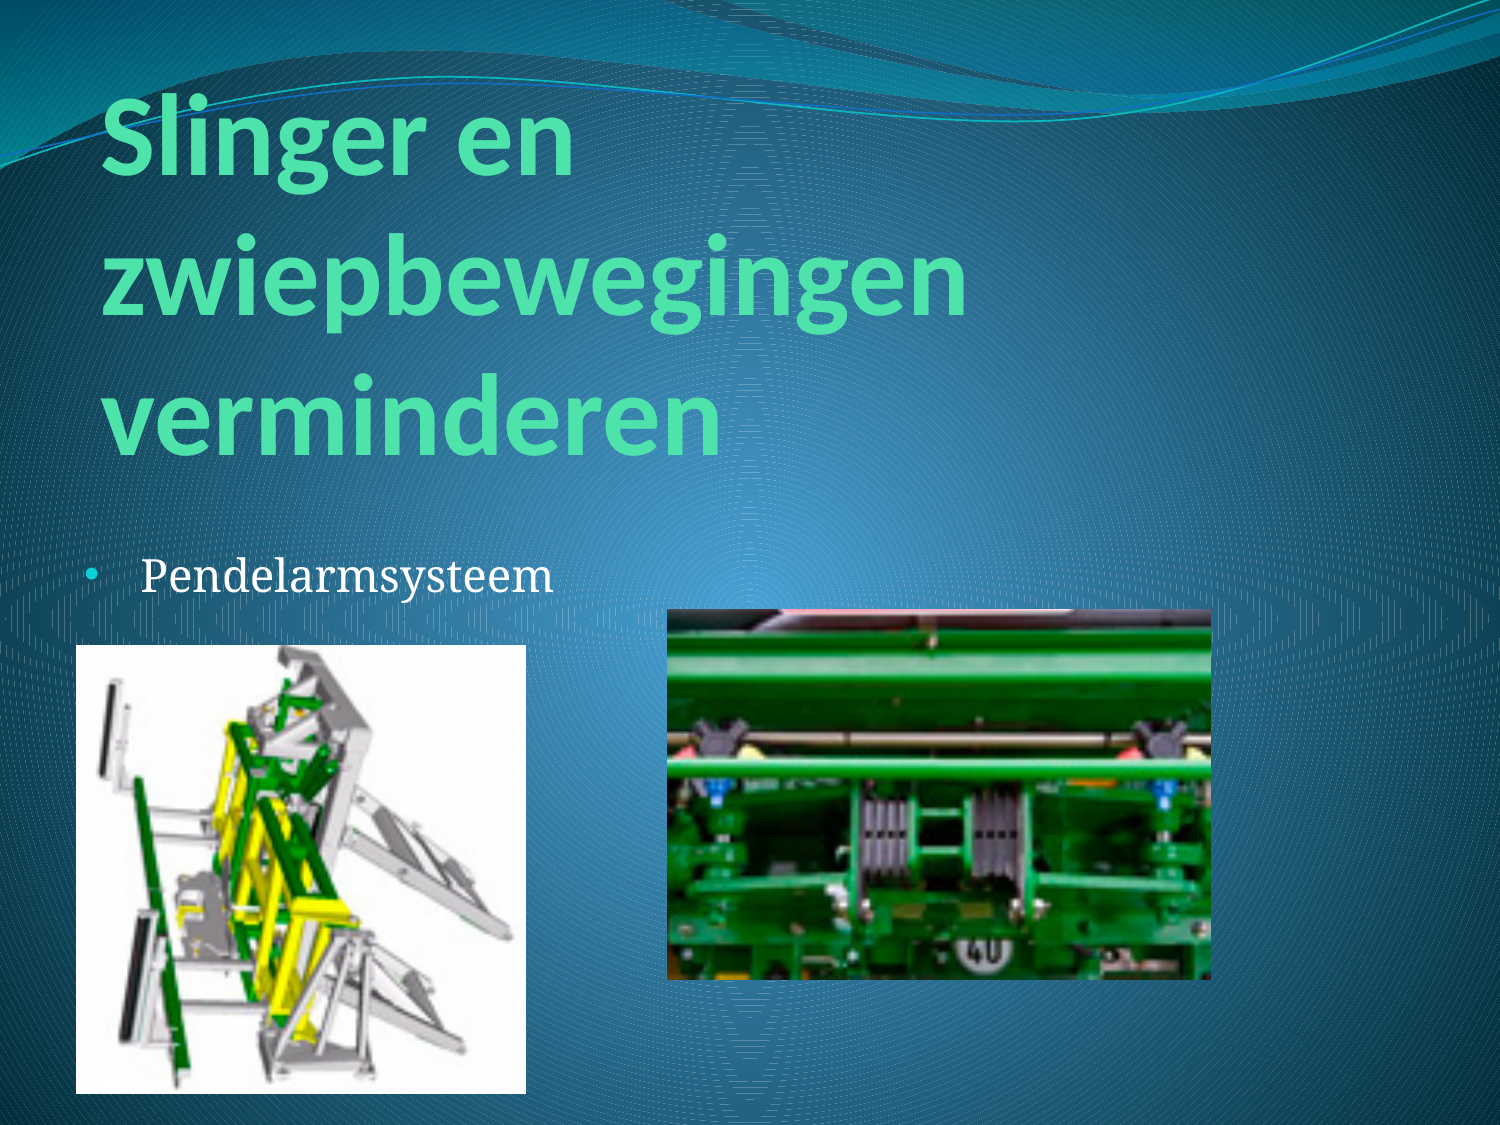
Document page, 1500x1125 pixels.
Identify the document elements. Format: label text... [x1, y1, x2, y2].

title Slinger en zwiepbewegingen verminderen [100, 255, 1376, 479]
list Pendelarmsysteem [76, 538, 1352, 1001]
picture [667, 609, 1211, 980]
picture [76, 644, 526, 1095]
